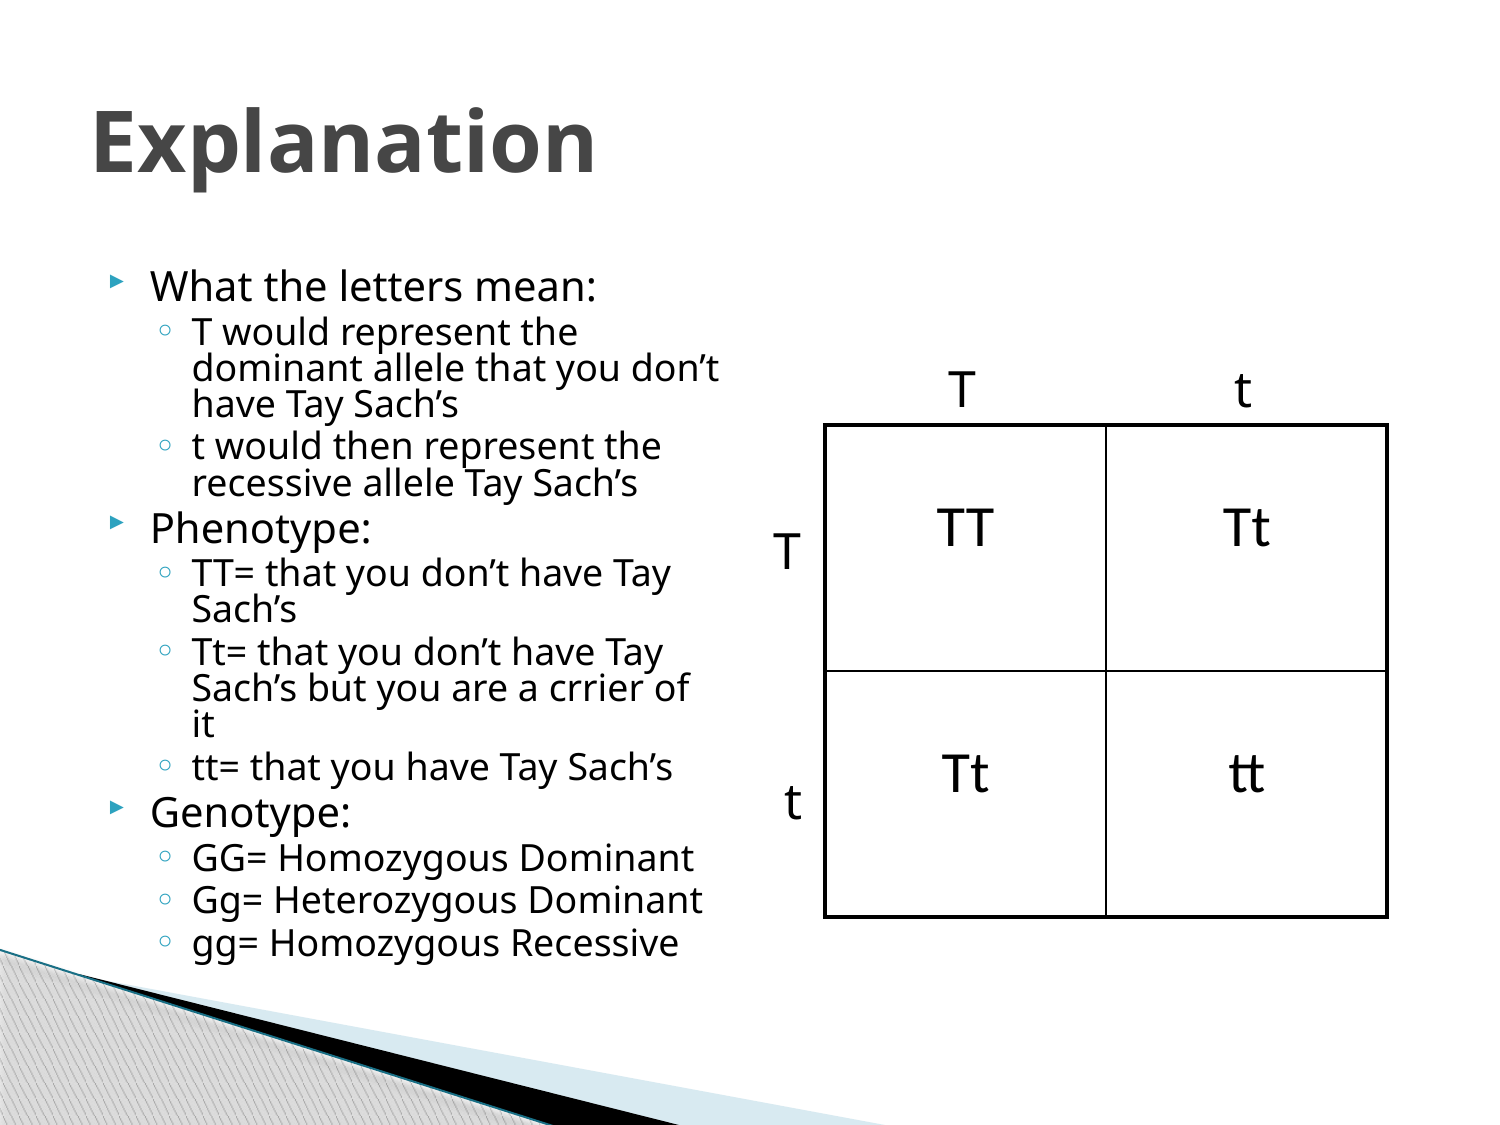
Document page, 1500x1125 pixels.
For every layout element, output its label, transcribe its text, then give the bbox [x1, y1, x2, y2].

list What the letters mean: T would represent the dominant allele that you don’t have Tay Sach’s t would then represent the recessive allele Tay Sach’s Phenotype: TT= that you don’t have Tay Sach’s Tt= that you don’t have Tay Sach’s but you are a crrier of it tt= that you have Tay Sach’s Genotype: GG= Homozygous Dominant Gg= Heterozygous Dominant gg= Homozygous Recessive [75, 262, 738, 1005]
table_header Tt [1107, 427, 1385, 670]
text_box T [737, 512, 838, 588]
table_header TT [827, 427, 1105, 670]
text_box t [1137, 349, 1350, 425]
text_box T [875, 349, 1050, 425]
table_cell Tt [827, 672, 1105, 915]
title Explanation [75, 45, 1425, 233]
text_box t [749, 762, 838, 838]
table_cell tt [1107, 672, 1385, 915]
